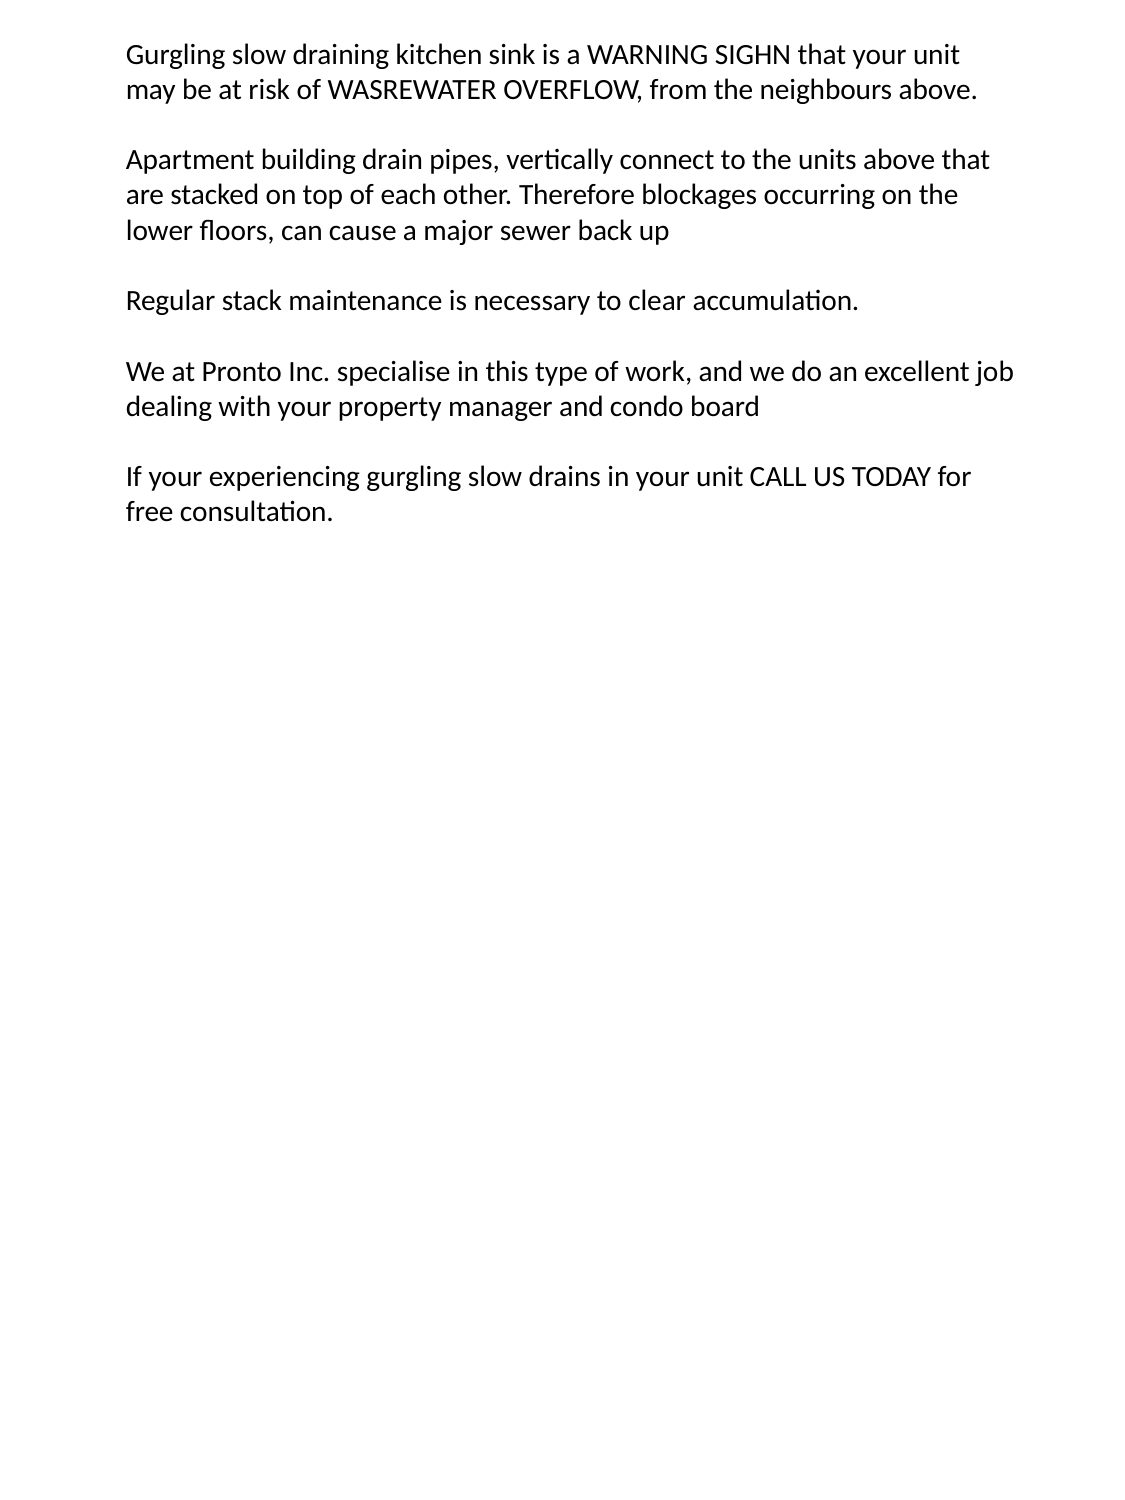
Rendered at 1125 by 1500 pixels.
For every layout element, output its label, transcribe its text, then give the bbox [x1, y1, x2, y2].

text_box Gurgling slow draining kitchen sink is a WARNING SIGHN that your unit may be at risk of WASREWATER OVERFLOW, from the neighbours above. Apartment building drain pipes, vertically connect to the units above that are stacked on top of each other. Therefore blockages occurring on the lower floors, can cause a major sewer back up Regular stack maintenance is necessary to clear accumulation. We at Pronto Inc. specialise in this type of work, and we do an excellent job dealing with your property manager and condo board If your experiencing gurgling slow drains in your unit CALL US TODAY for free consultation. [111, 27, 1032, 535]
